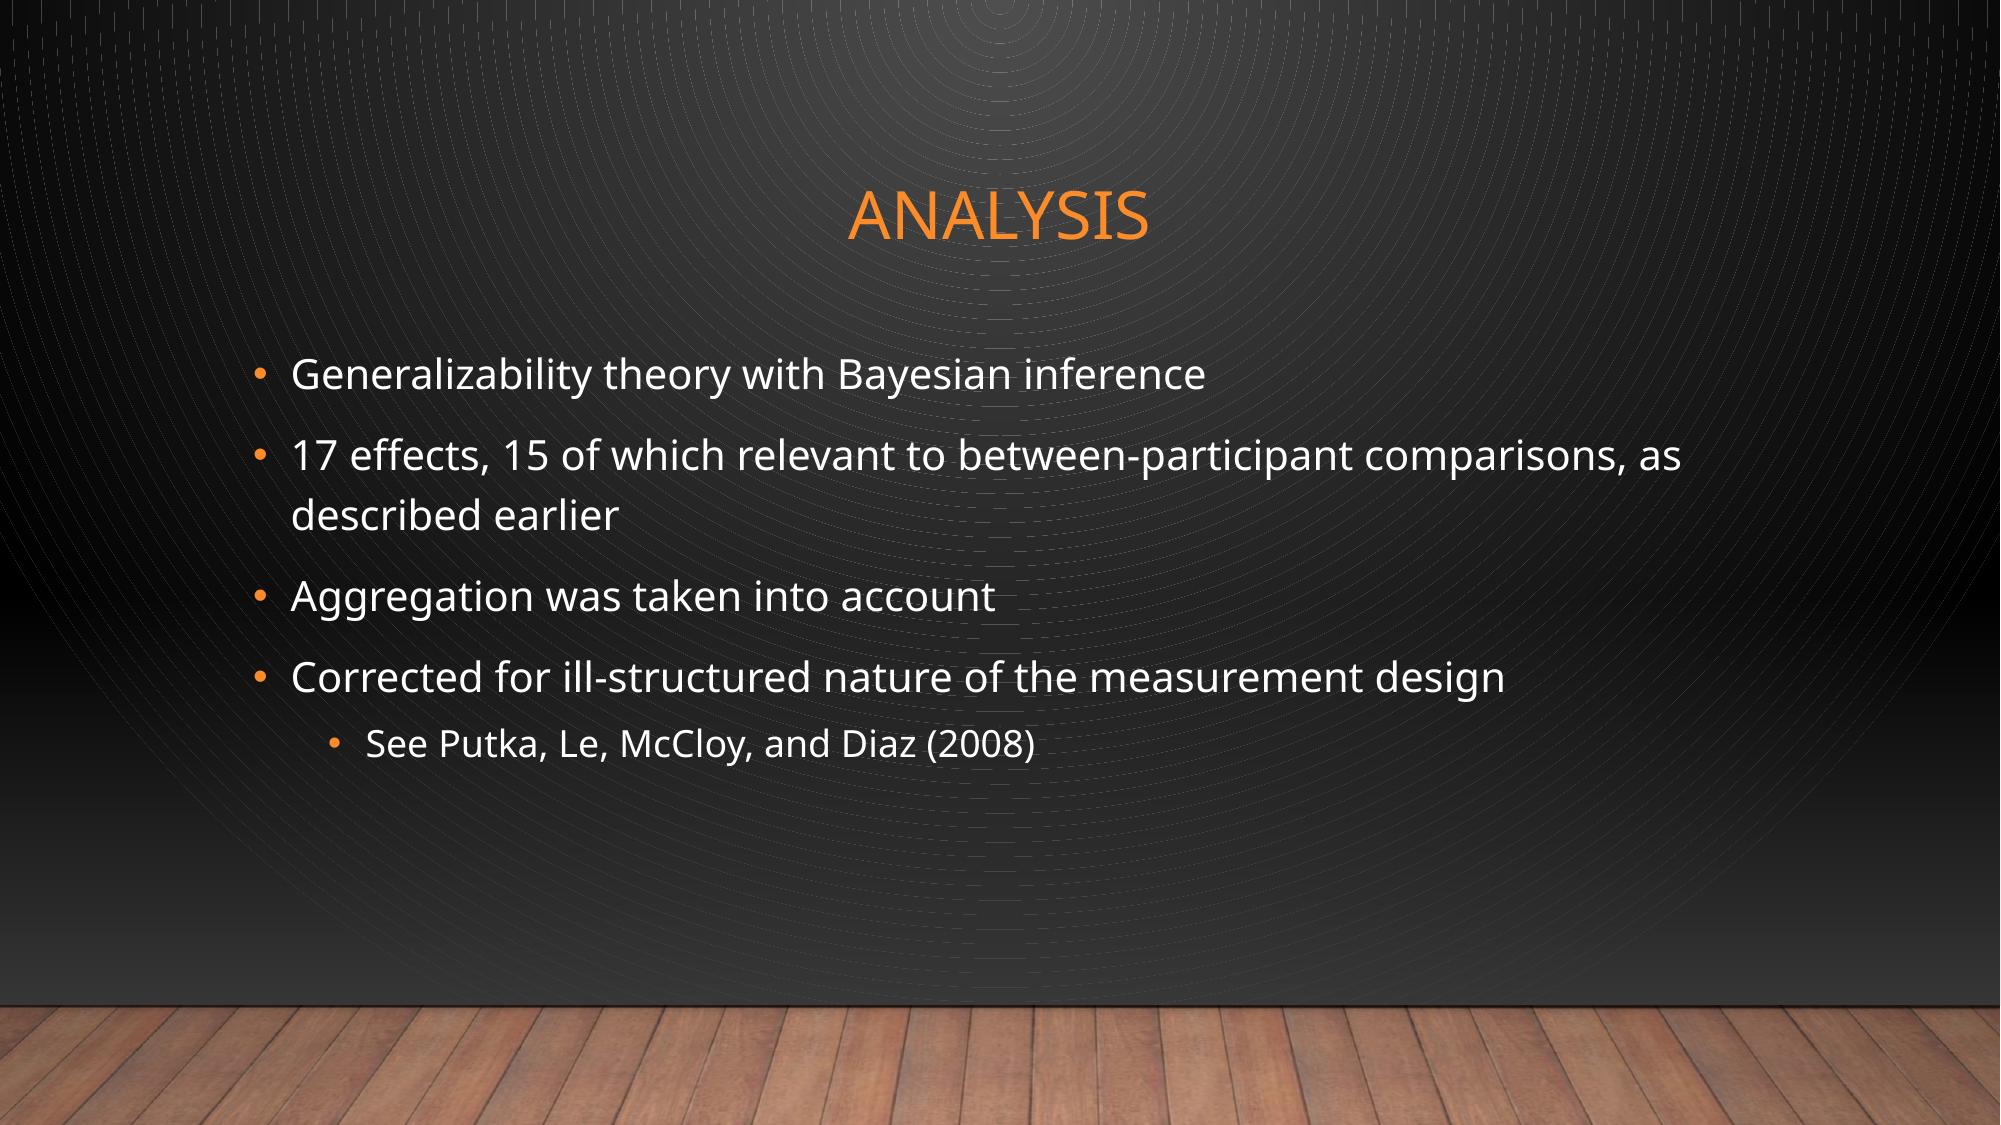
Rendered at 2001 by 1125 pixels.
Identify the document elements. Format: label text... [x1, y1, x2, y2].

title Analysis [238, 131, 1763, 305]
picture [0, 1005, 2000, 1125]
list Generalizability theory with Bayesian inference 17 effects, 15 of which relevant to between-participant comparisons, as described earlier Aggregation was taken into account Corrected for ill-structured nature of the measurement design See Putka, Le, McCloy, and Diaz (2008) [238, 330, 1763, 897]
